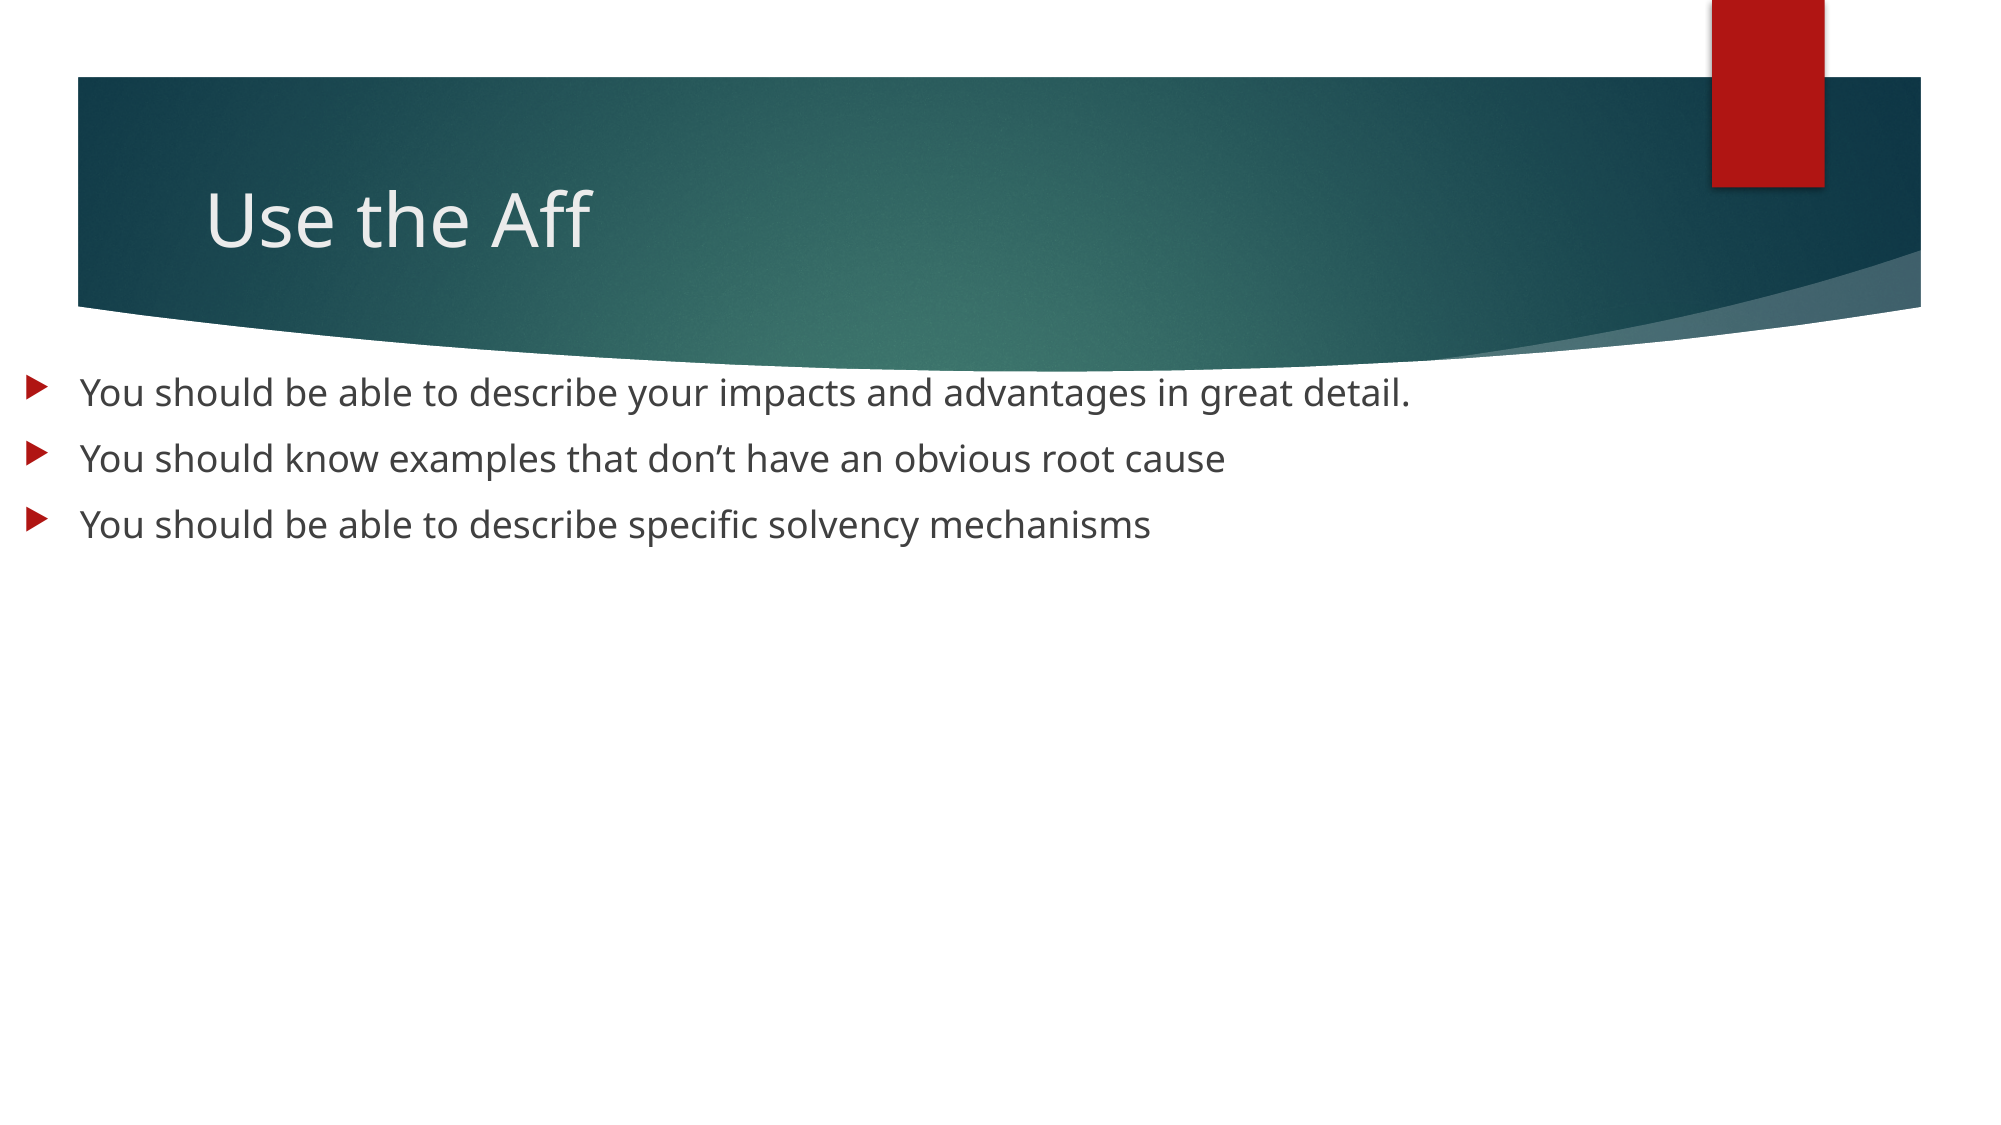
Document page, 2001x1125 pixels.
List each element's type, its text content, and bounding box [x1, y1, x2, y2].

list You should be able to describe your impacts and advantages in great detail. You should know examples that don’t have an obvious root cause You should be able to describe specific solvency mechanisms [8, 361, 1457, 923]
title Use the Aff [189, 159, 1638, 276]
